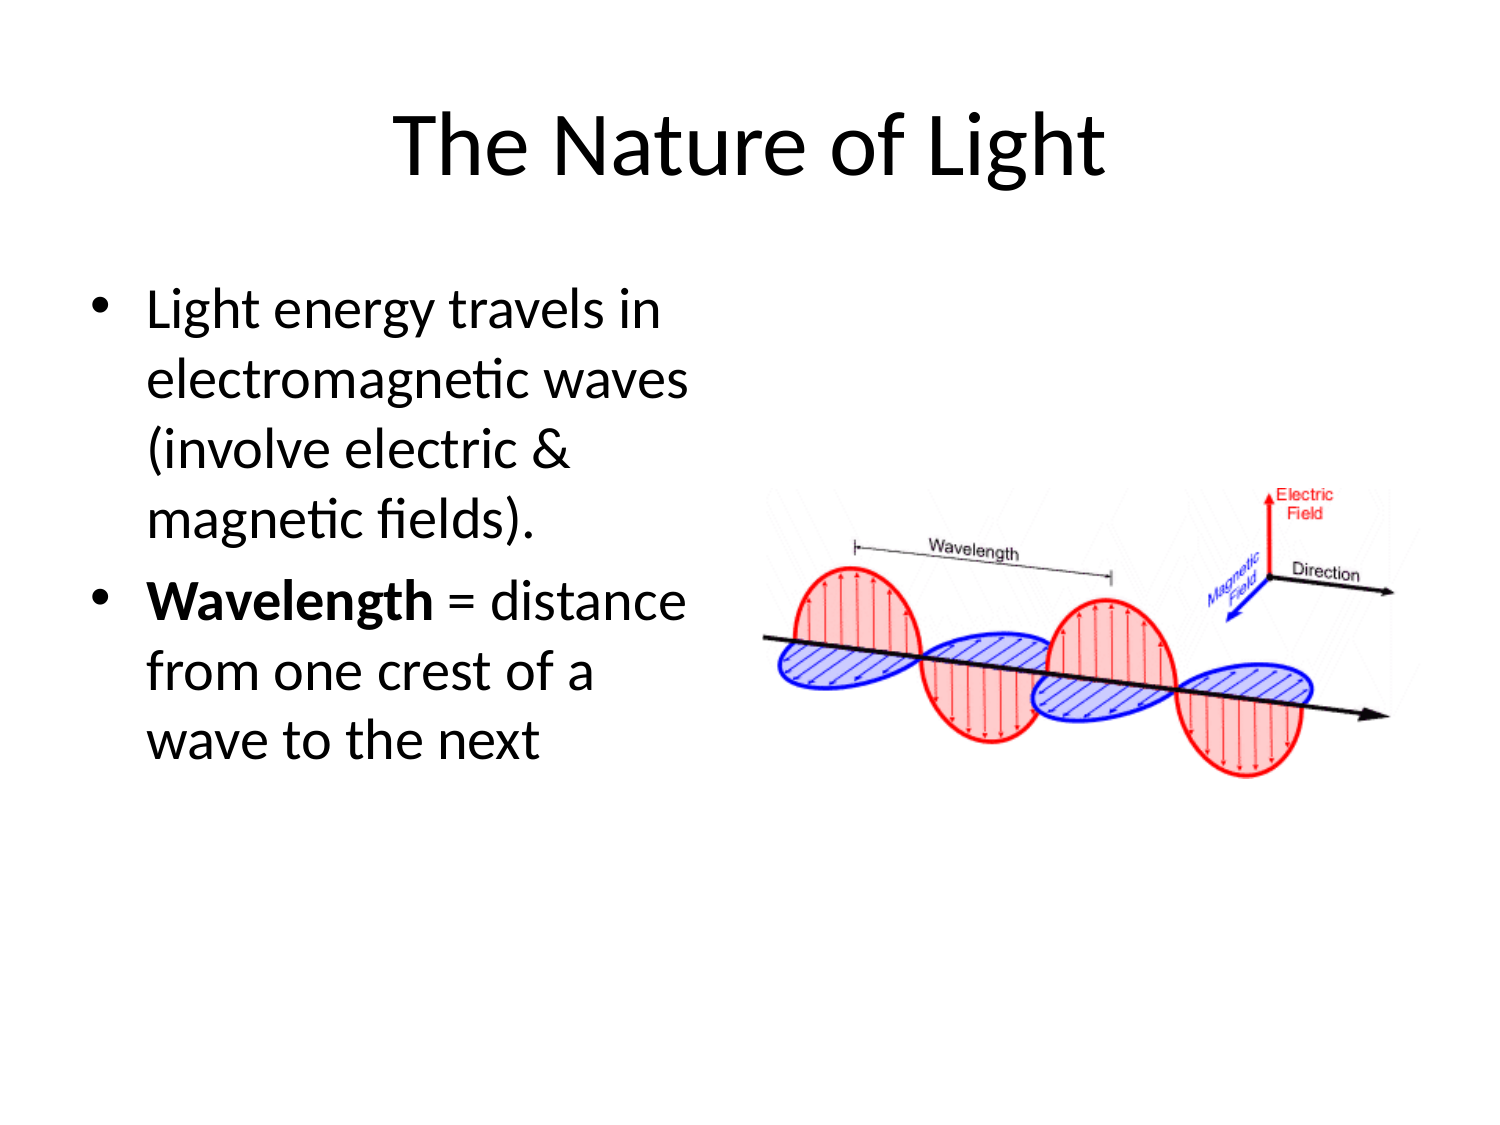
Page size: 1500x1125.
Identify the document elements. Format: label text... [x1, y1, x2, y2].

title The Nature of Light [75, 45, 1425, 233]
list Light energy travels in electromagnetic waves (involve electric & magnetic fields). Wavelength = distance from one crest of a wave to the next [75, 262, 738, 1005]
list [762, 262, 1426, 1006]
